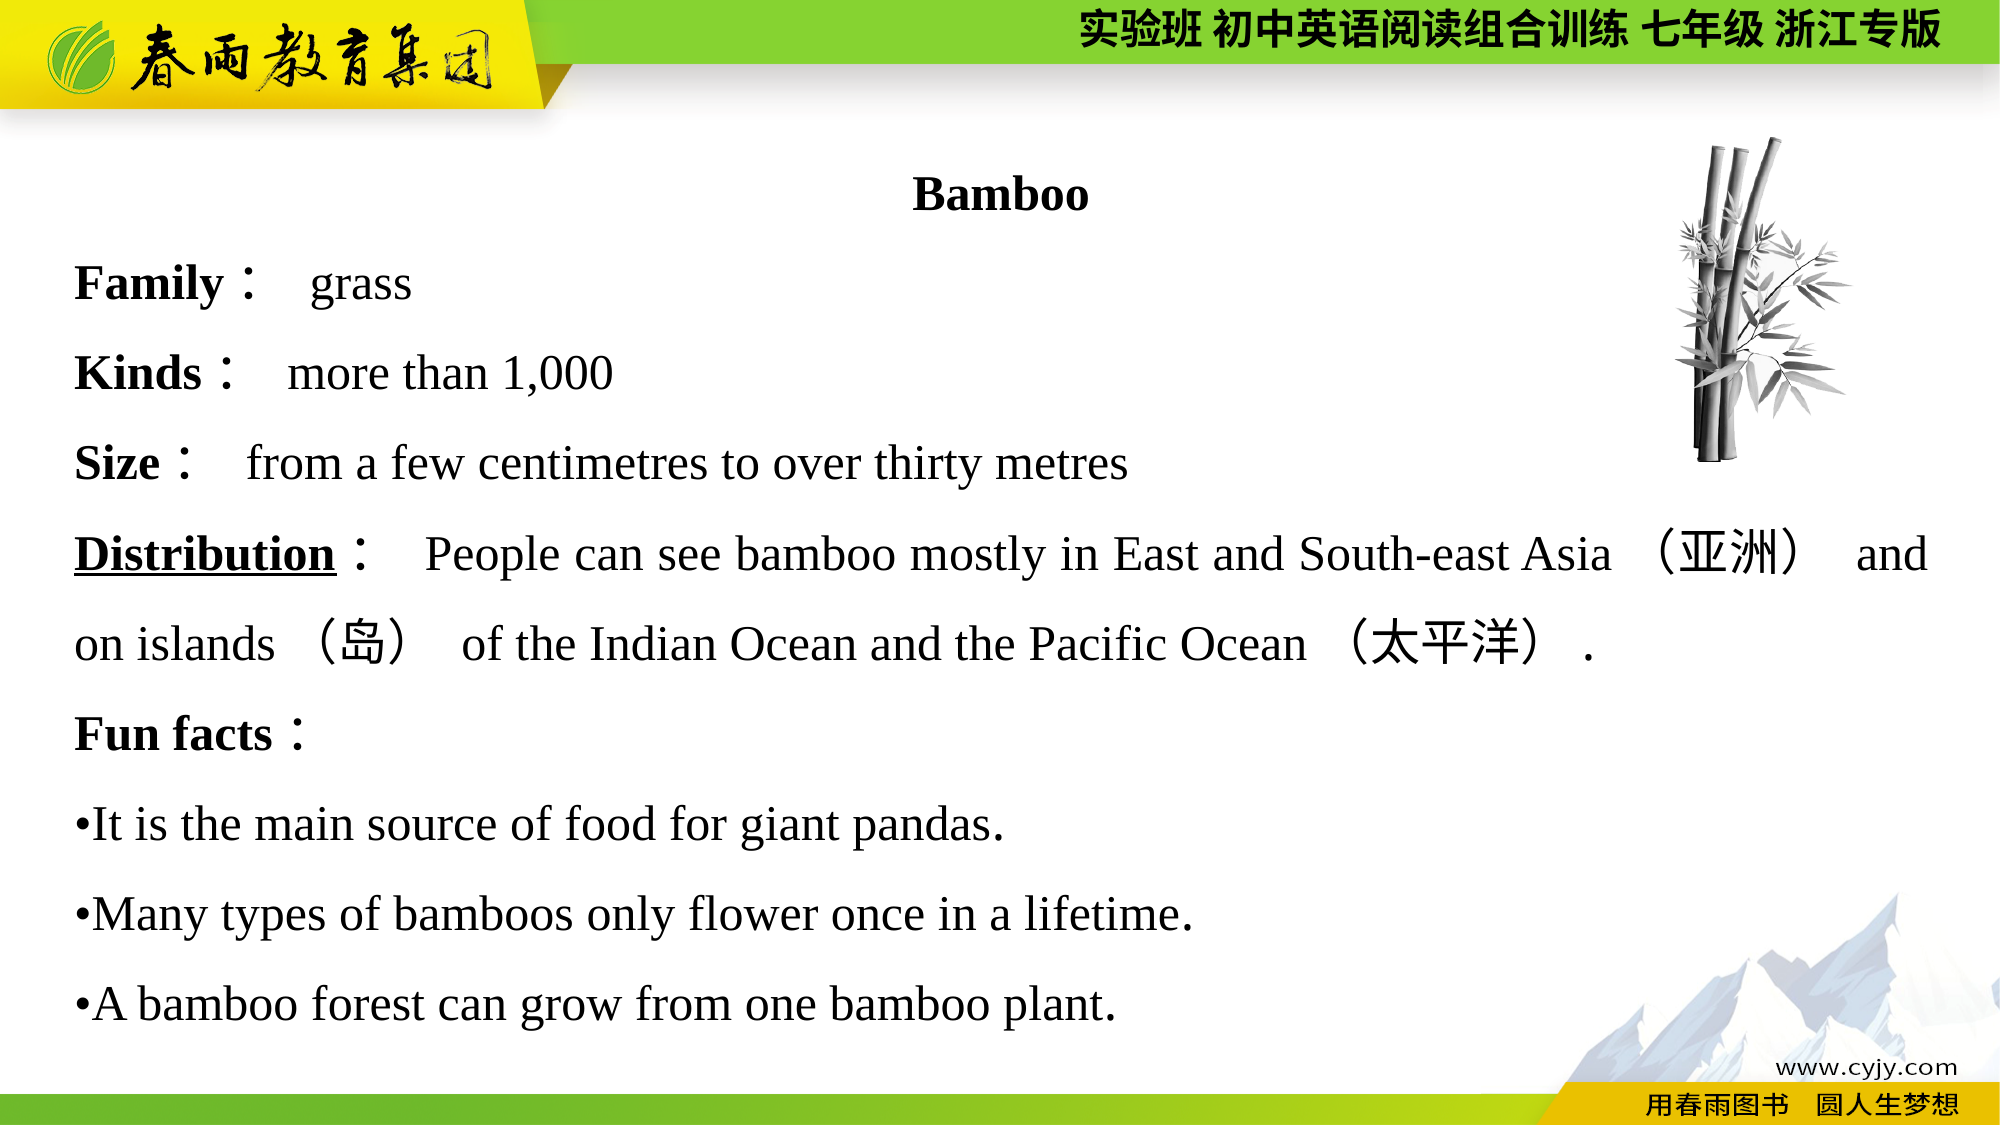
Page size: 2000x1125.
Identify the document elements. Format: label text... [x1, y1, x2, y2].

picture [0, 0, 2000, 1125]
list Bamboo Family： grass Kinds： more than 1,000 Size： from a few centimetres to over thirty metres Distribution： People can see bamboo mostly in East and South-east Asia（亚洲） and on islands（岛） of the Indian Ocean and the Pacific Ocean（太平洋）. Fun facts： •It is the main source of food for giant pandas. •Many types of bamboos only flower once in a lifetime. •A bamboo forest can grow from one bamboo plant. [59, 122, 1944, 1035]
